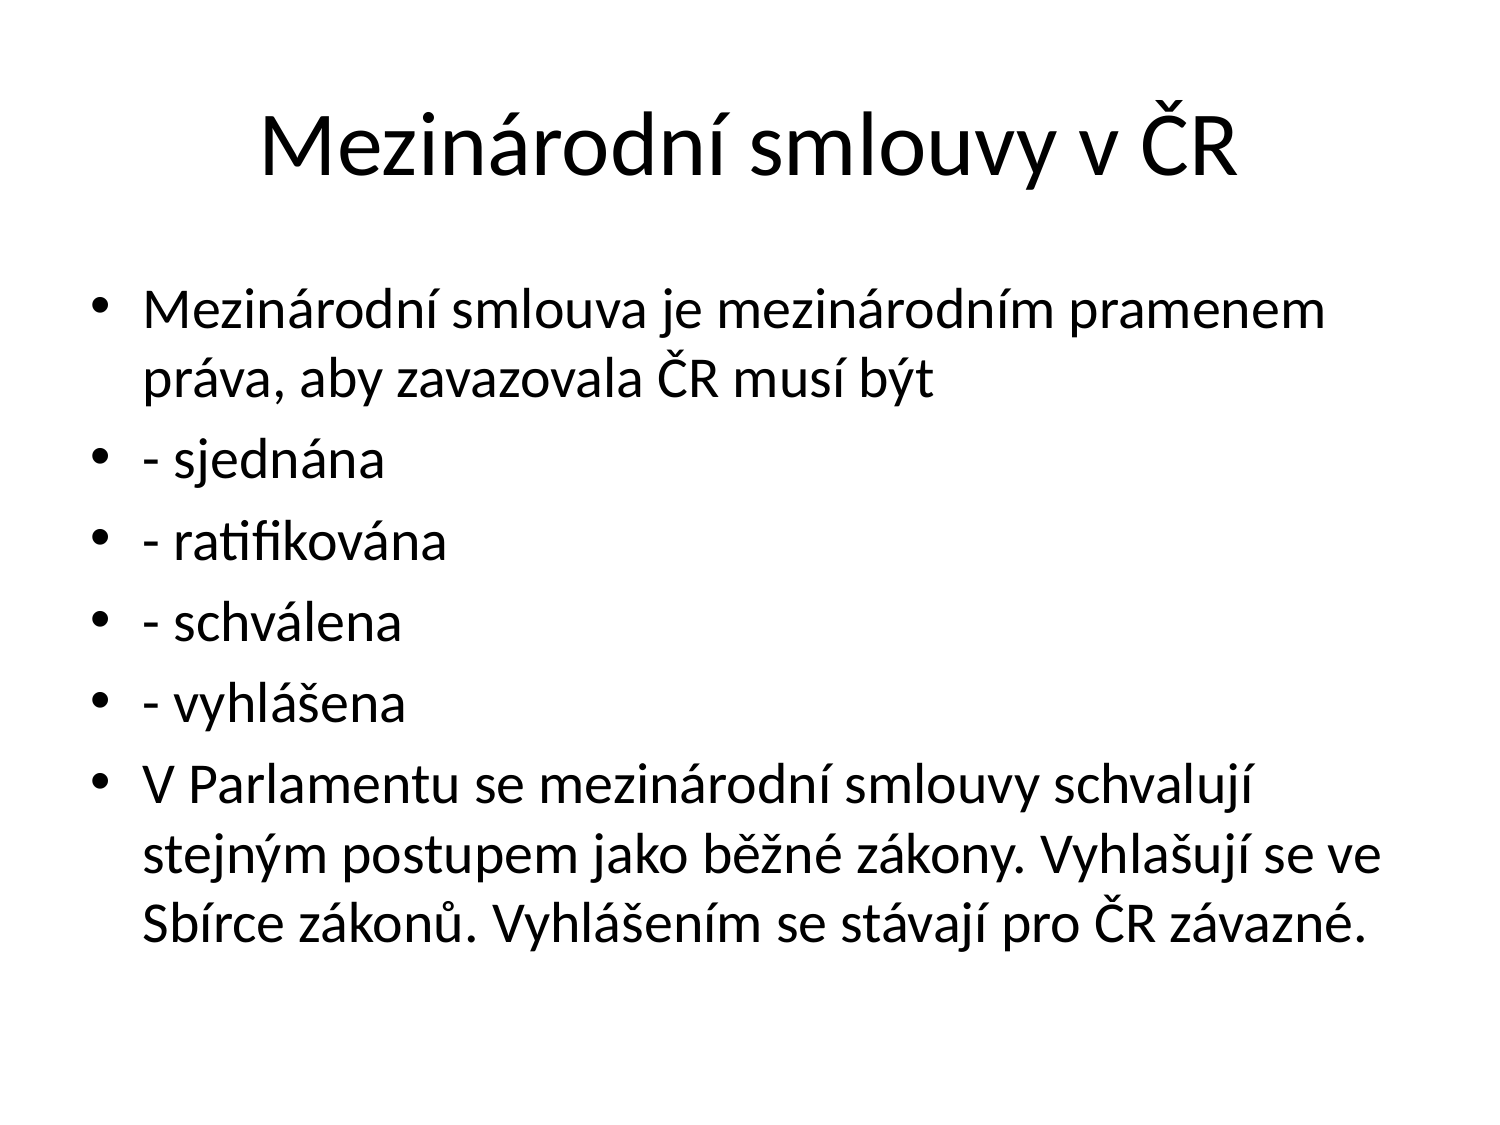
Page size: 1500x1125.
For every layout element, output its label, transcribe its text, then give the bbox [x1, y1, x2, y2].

list Mezinárodní smlouva je mezinárodním pramenem práva, aby zavazovala ČR musí být - sjednána - ratifikována - schválena - vyhlášena V Parlamentu se mezinárodní smlouvy schvalují stejným postupem jako běžné zákony. Vyhlašují se ve Sbírce zákonů. Vyhlášením se stávají pro ČR závazné. [75, 262, 1425, 1005]
title Mezinárodní smlouvy v ČR [75, 45, 1425, 233]
